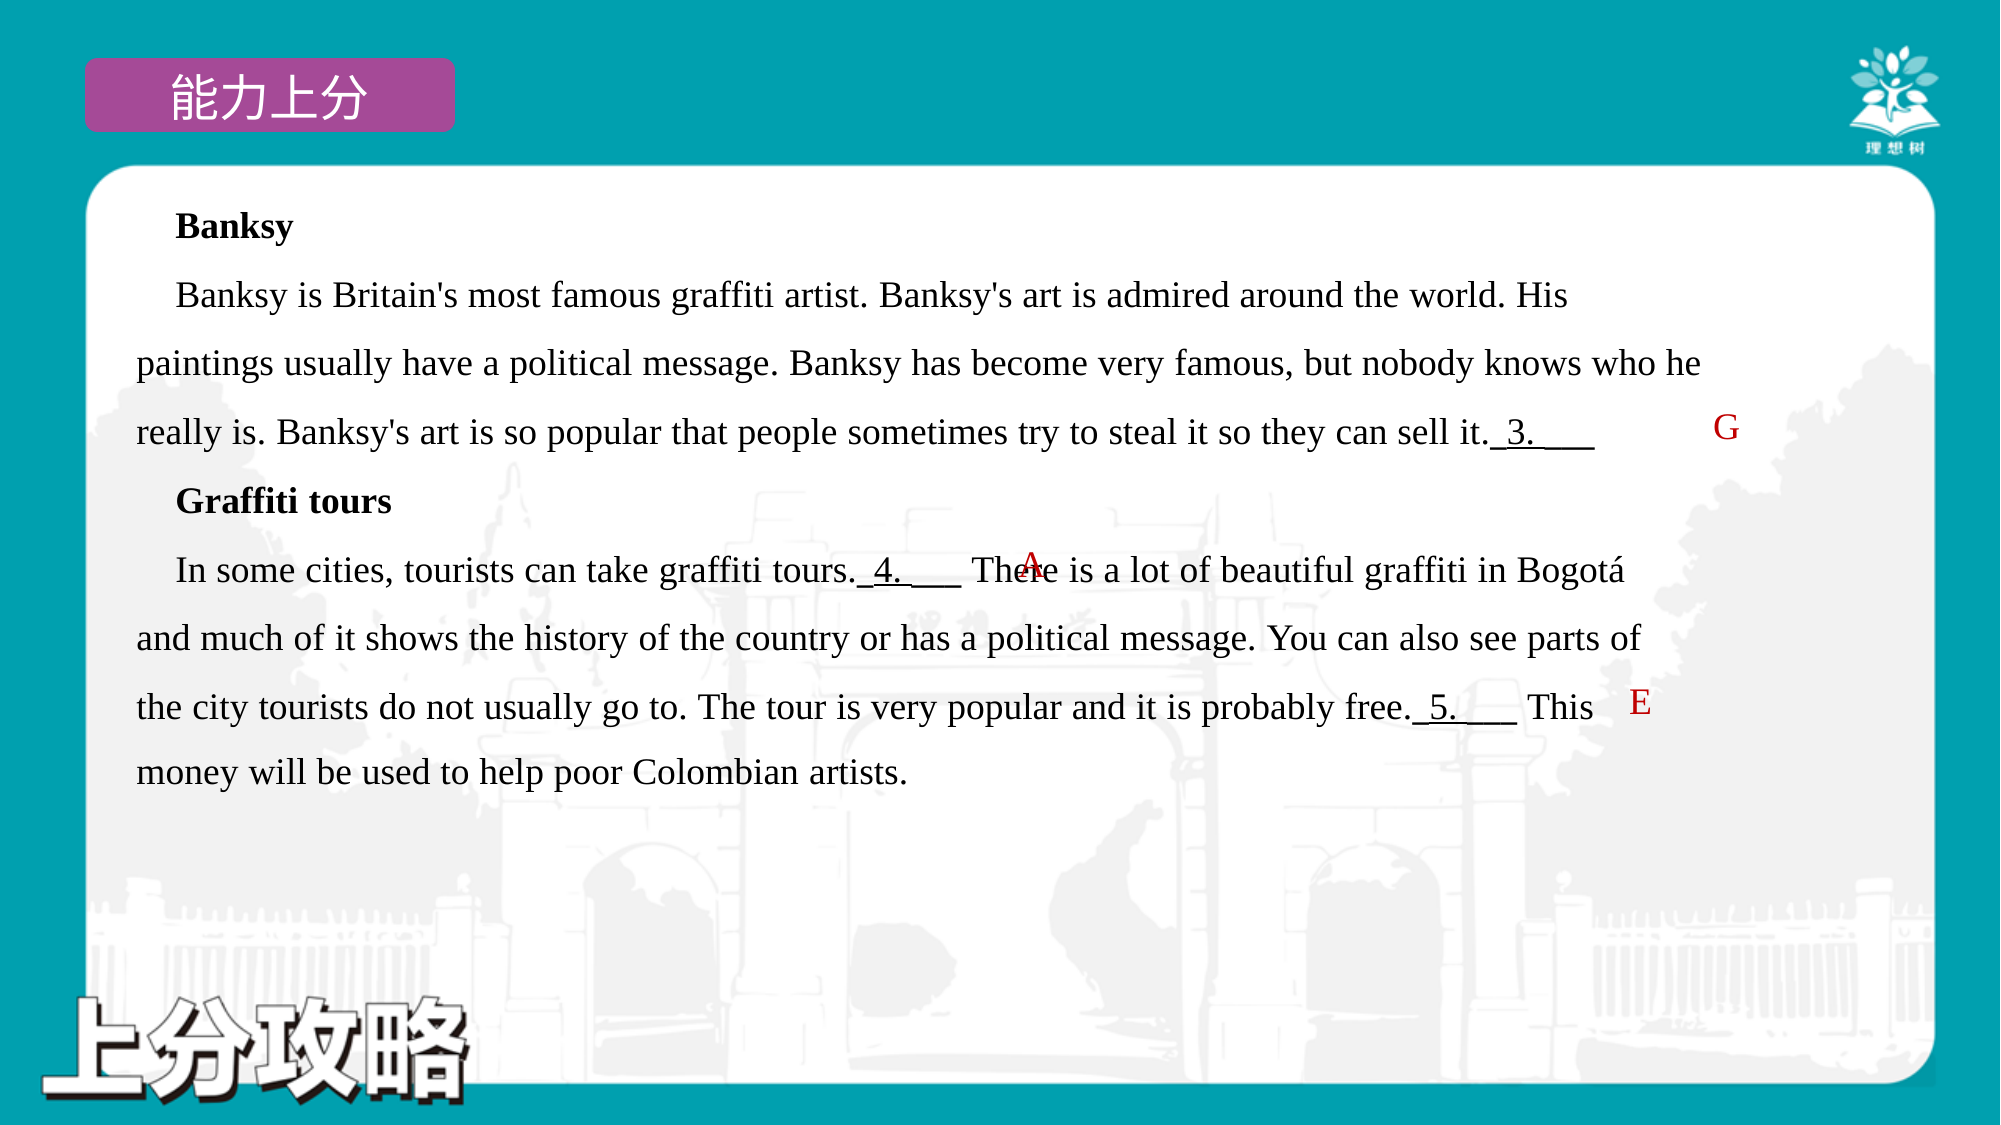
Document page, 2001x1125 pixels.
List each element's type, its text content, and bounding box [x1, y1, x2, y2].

text_box G [1699, 378, 1754, 440]
picture [0, 0, 2000, 1125]
text_box Banksy Banksy is Britain's most famous graffiti artist. Banksy's art is admired around the world. His paintings usually have a political message. Banksy has become very famous, but nobody knows who he really is. Banksy's art is so popular that people sometimes try to steal it so they can sell it._3. ___ Graffiti tours In some cities, tourists can take graffiti tours._4. ___ There is a lot of beautiful graffiti in Bogotá and much of it shows the history of the country or has a political message. You can also see parts of the city tourists do not usually go to. The tour is very popular and it is probably free._5. ___ This money will be used to help poor Colombian artists. [136, 177, 1865, 785]
text_box A [1004, 515, 1059, 578]
text_box E [1615, 653, 1666, 715]
